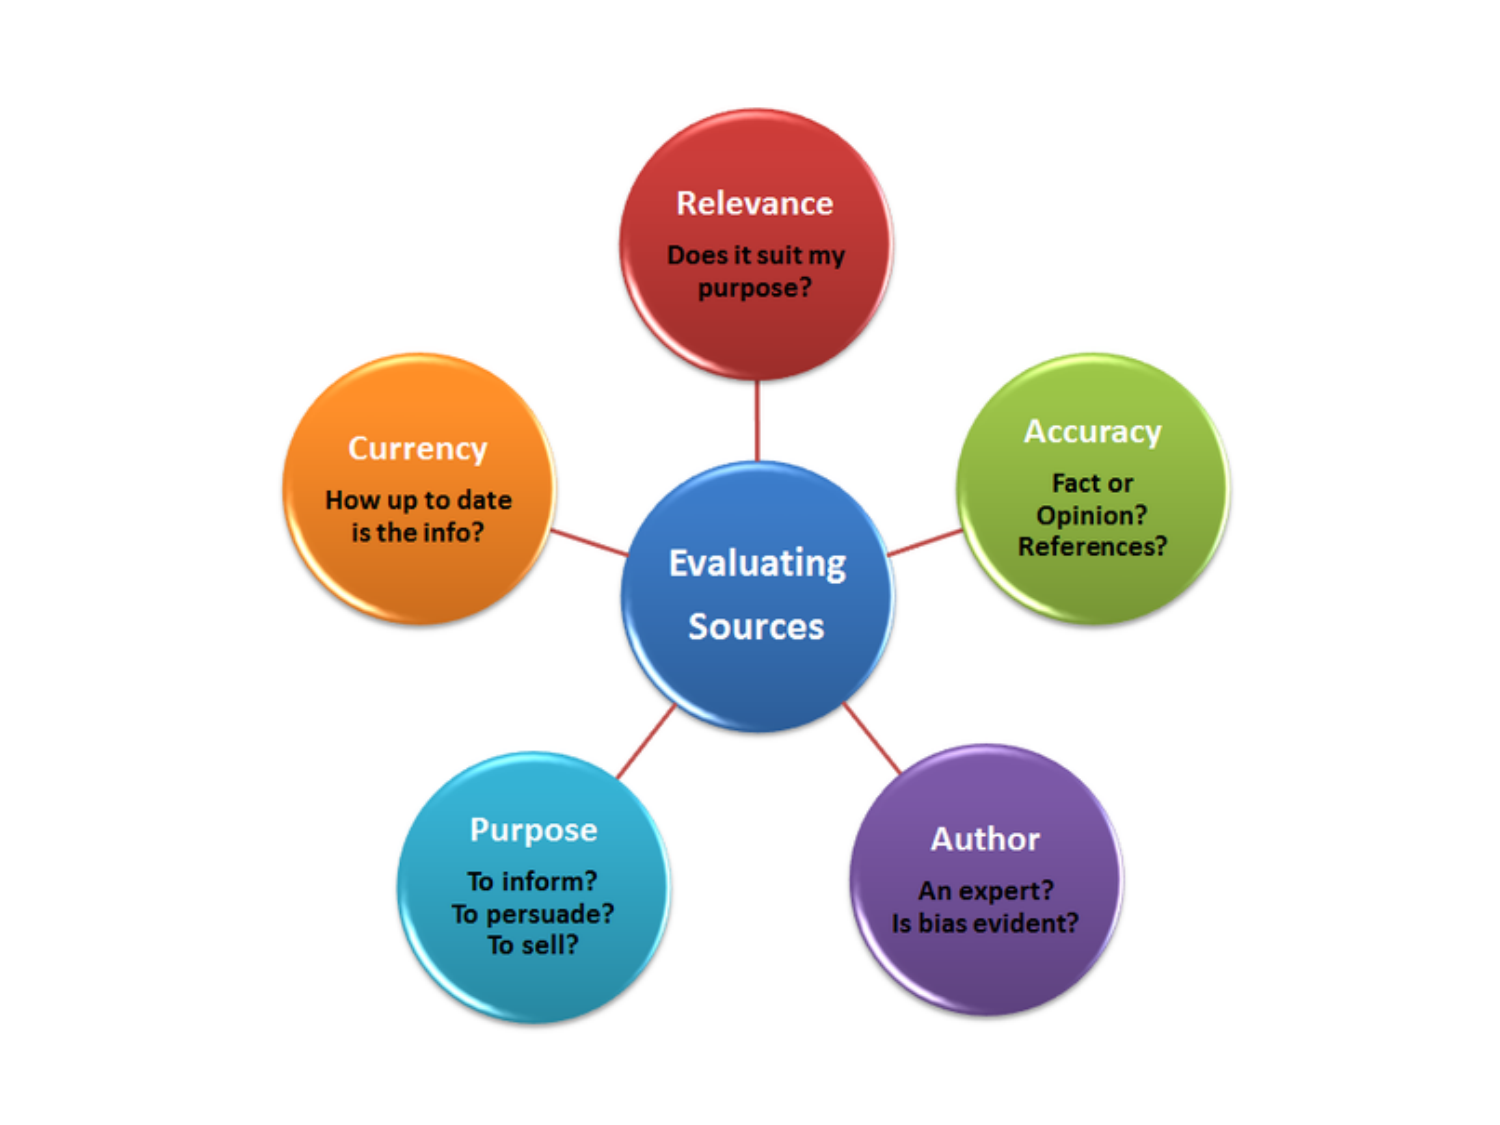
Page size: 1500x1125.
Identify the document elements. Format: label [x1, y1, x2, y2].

picture [266, 80, 1254, 1061]
